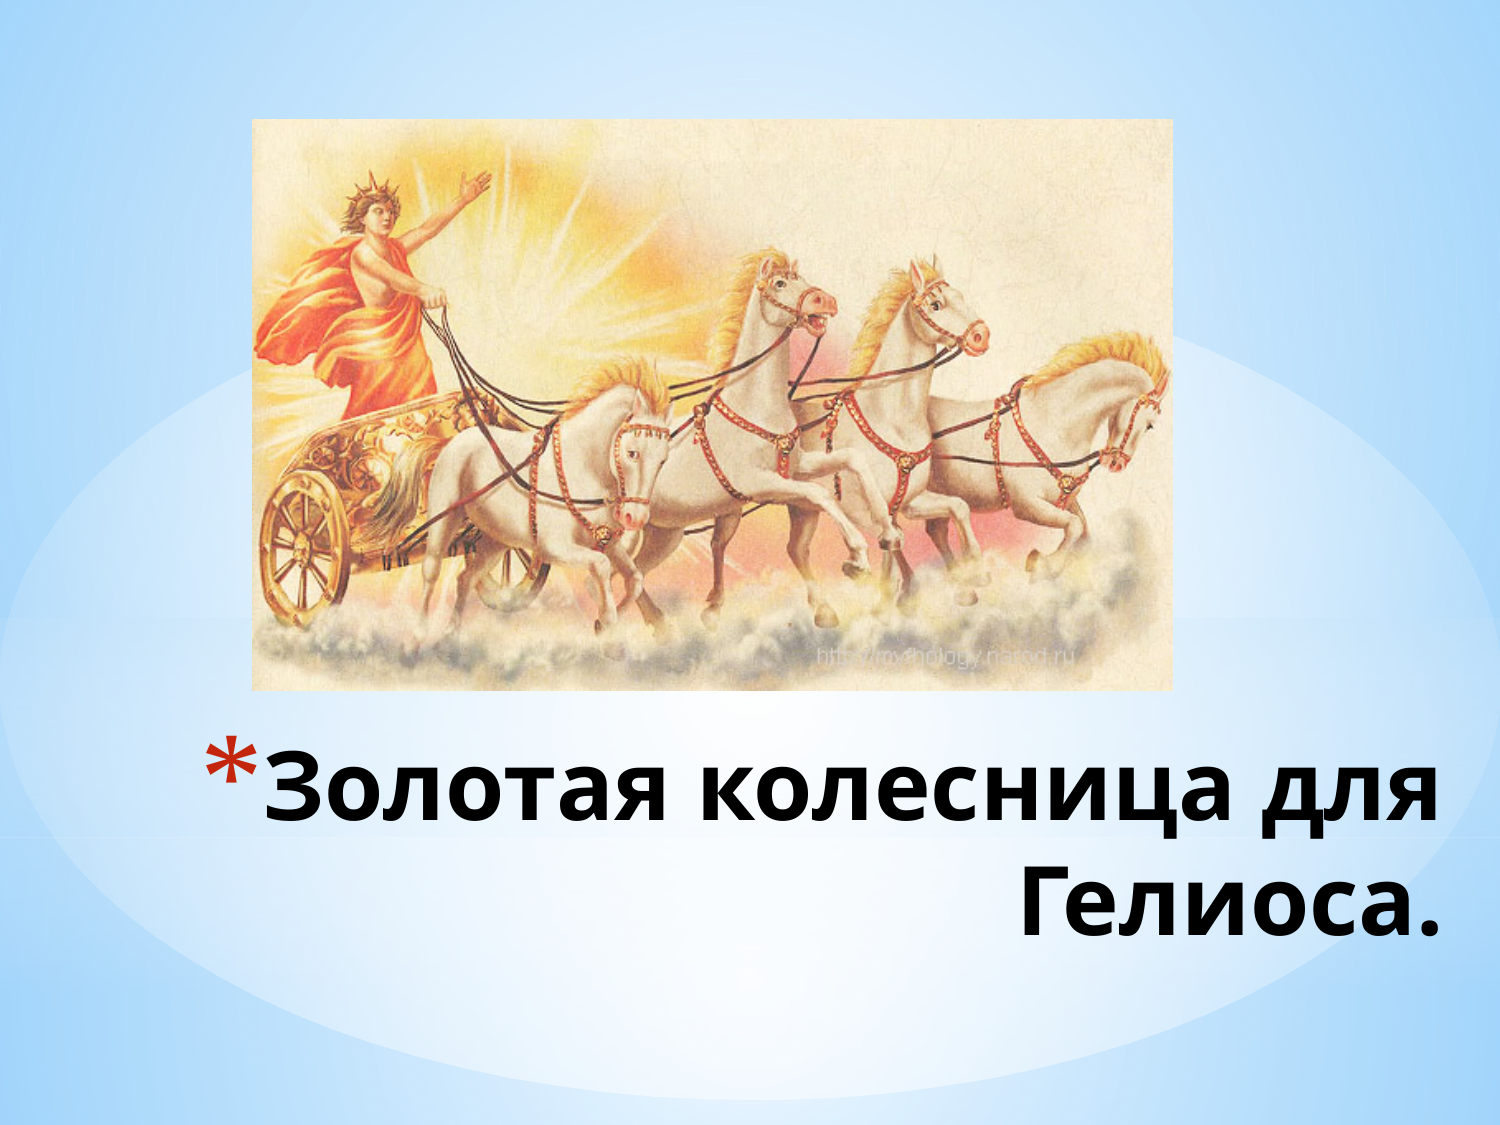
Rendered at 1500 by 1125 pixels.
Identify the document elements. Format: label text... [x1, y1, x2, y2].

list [252, 119, 1173, 691]
title Золотая колесница для Гелиоса. [88, 717, 1459, 1012]
